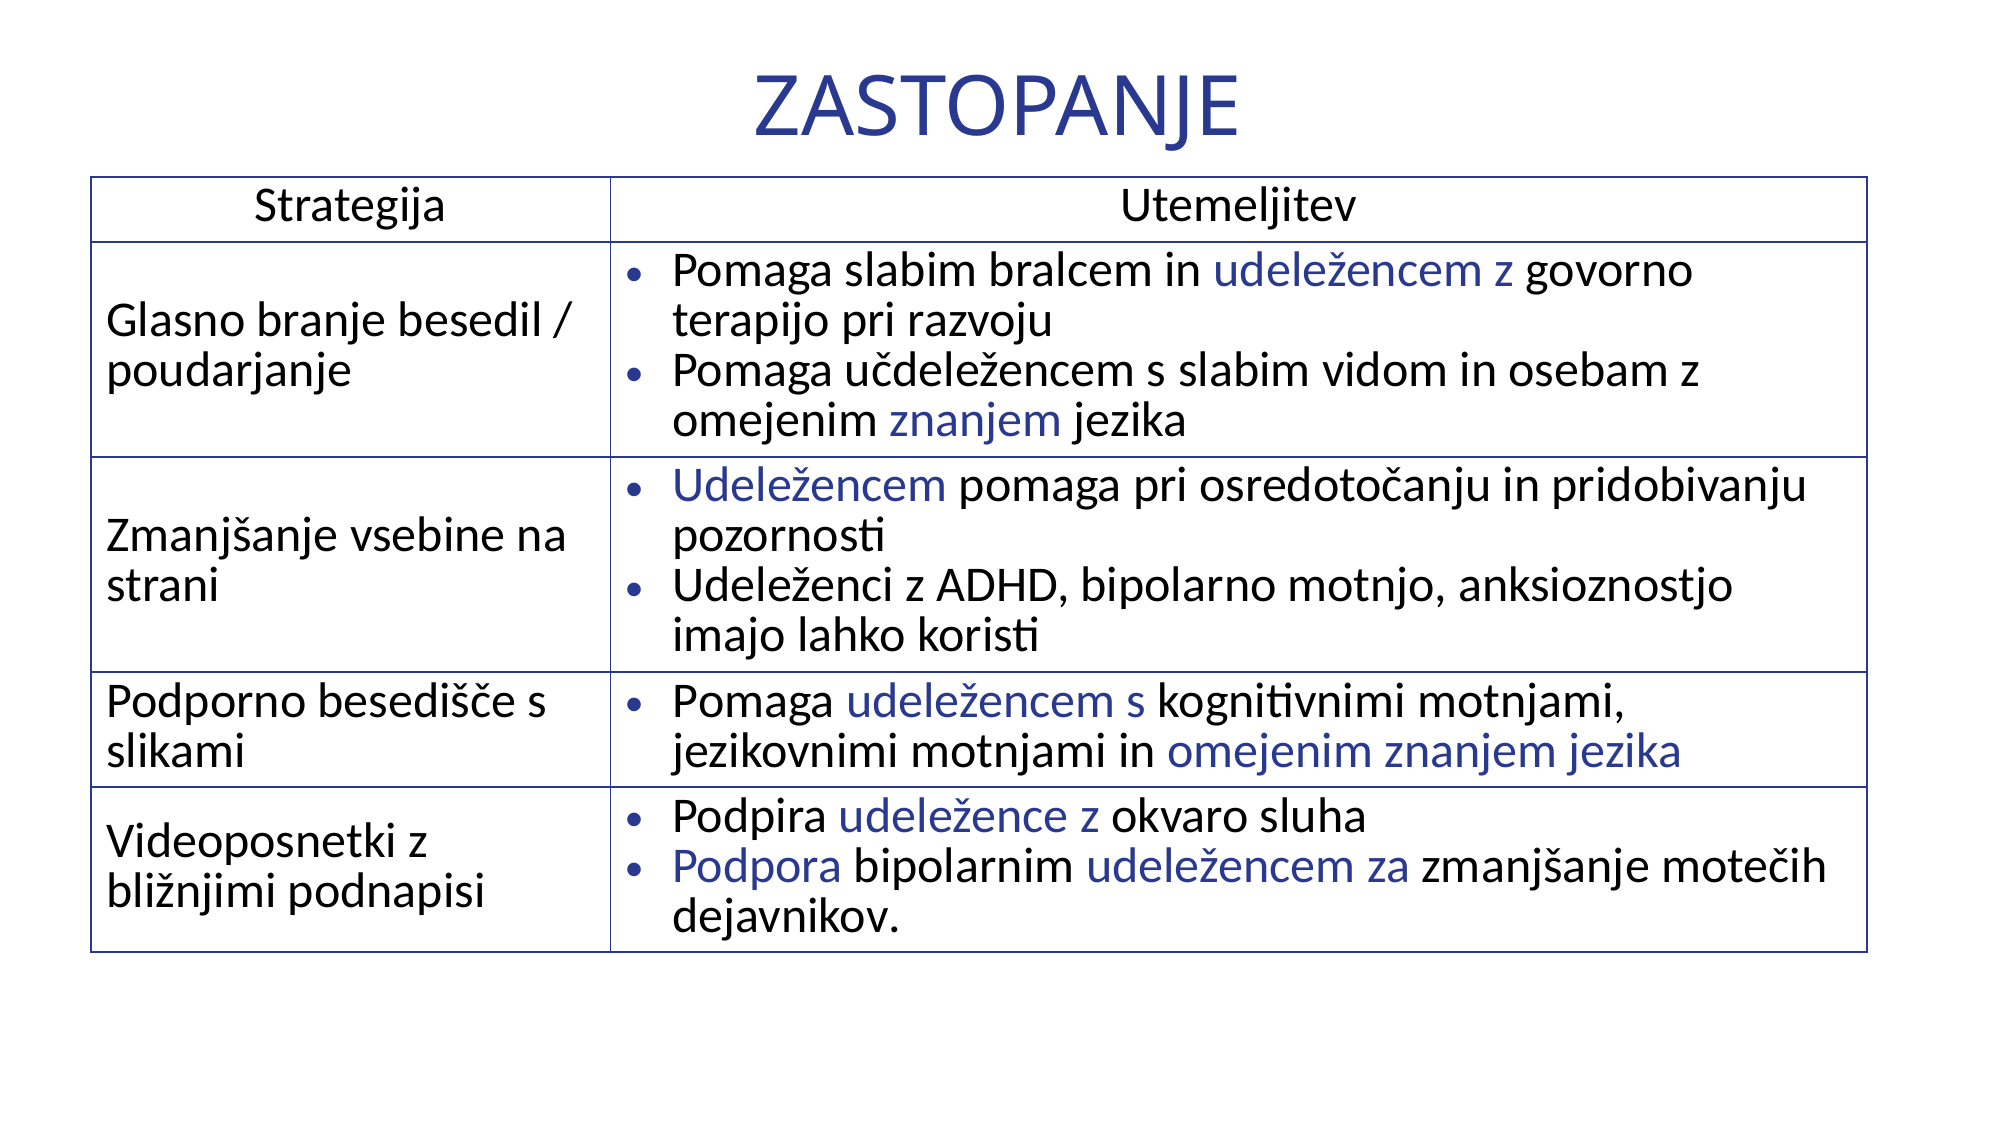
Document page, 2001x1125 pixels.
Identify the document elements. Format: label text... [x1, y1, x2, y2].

table_cell Glasno branje besedil / poudarjanje [92, 243, 610, 456]
table_cell Pomaga udeležencem s kognitivnimi motnjami, jezikovnimi motnjami in omejenim znanjem jezika [611, 673, 1866, 786]
table_cell Pomaga slabim bralcem in udeležencem z govorno terapijo pri razvoju Pomaga učdeležencem s slabim vidom in osebam z omejenim znanjem jezika [611, 243, 1866, 456]
table_header Strategija [92, 178, 610, 241]
table_cell Videoposnetki z bližnjimi podnapisi [92, 788, 610, 951]
table_header Utemeljitev [611, 178, 1866, 241]
table_cell Zmanjšanje vsebine na strani [92, 458, 610, 671]
title ZASTOPANJE [135, 0, 1861, 176]
table_cell Udeležencem pomaga pri osredotočanju in pridobivanju pozornosti Udeleženci z ADHD, bipolarno motnjo, anksioznostjo imajo lahko koristi [611, 458, 1866, 671]
table_cell Podpira udeležence z okvaro sluha Podpora bipolarnim udeležencem za zmanjšanje motečih dejavnikov. [611, 788, 1866, 951]
table_cell Podporno besedišče s slikami [92, 673, 610, 786]
